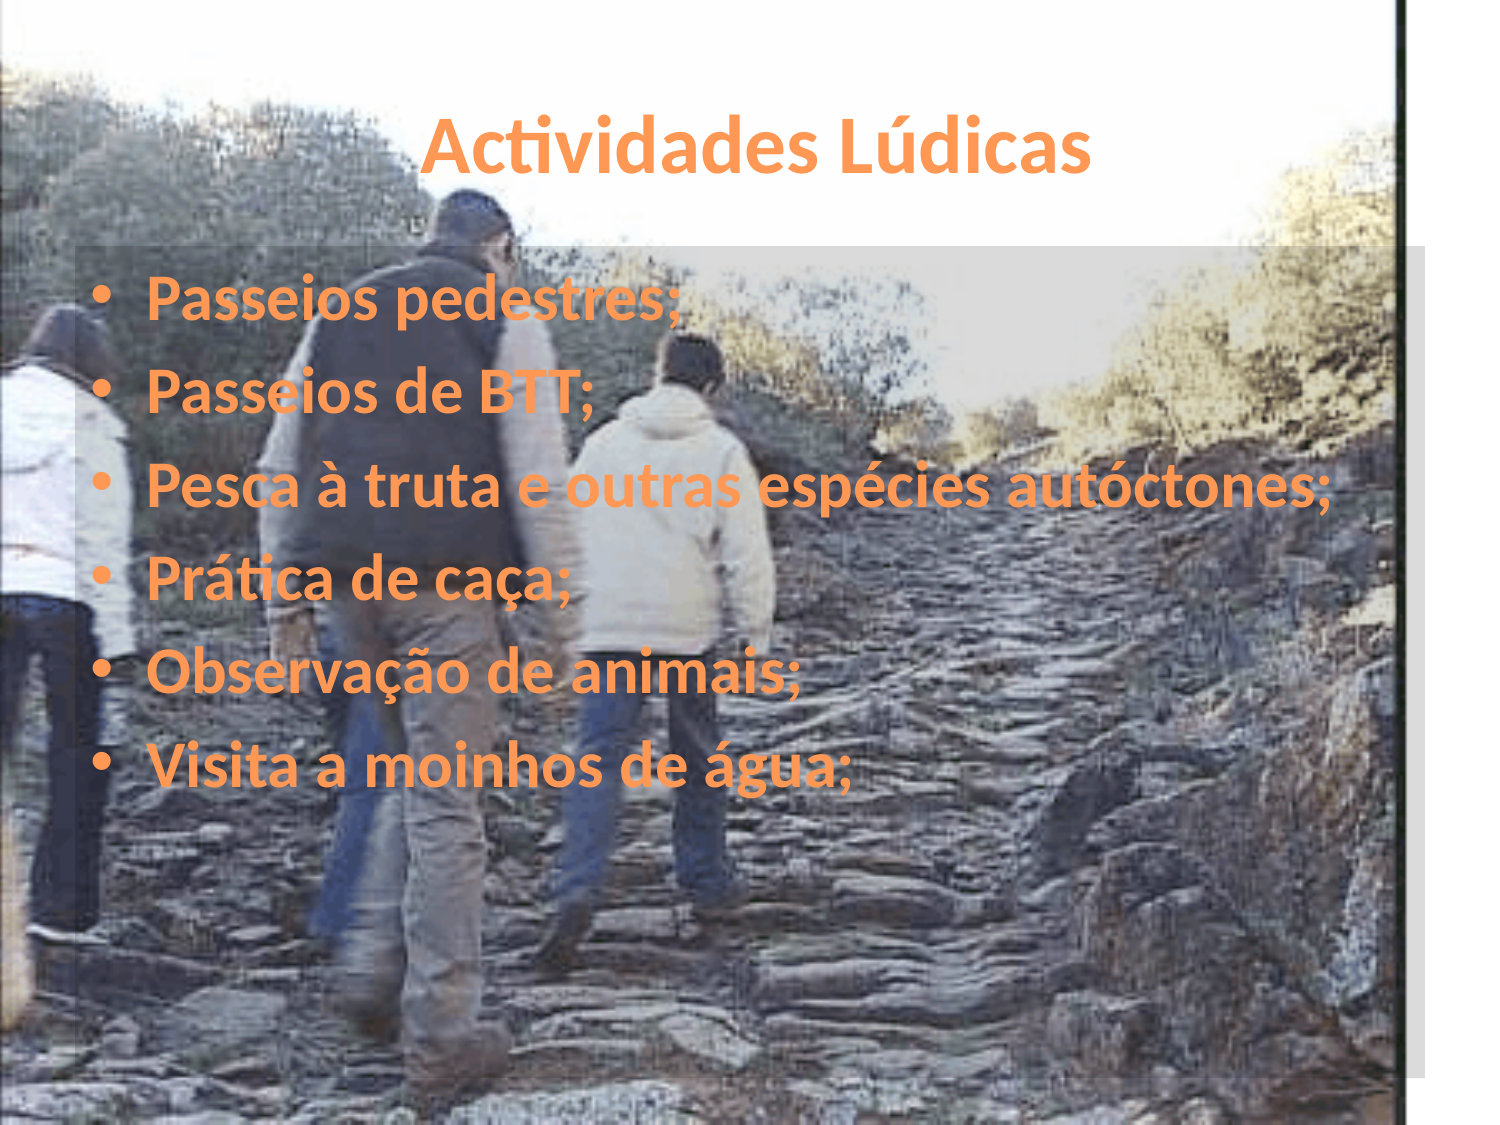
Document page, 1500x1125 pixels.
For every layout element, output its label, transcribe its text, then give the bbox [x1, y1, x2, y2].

picture [0, 0, 1500, 1125]
title Actividades Lúdicas [82, 82, 1432, 198]
list Passeios pedestres; Passeios de BTT; Pesca à truta e outras espécies autóctones; Prática de caça; Observação de animais; Visita a moinhos de água; [75, 246, 1425, 1079]
